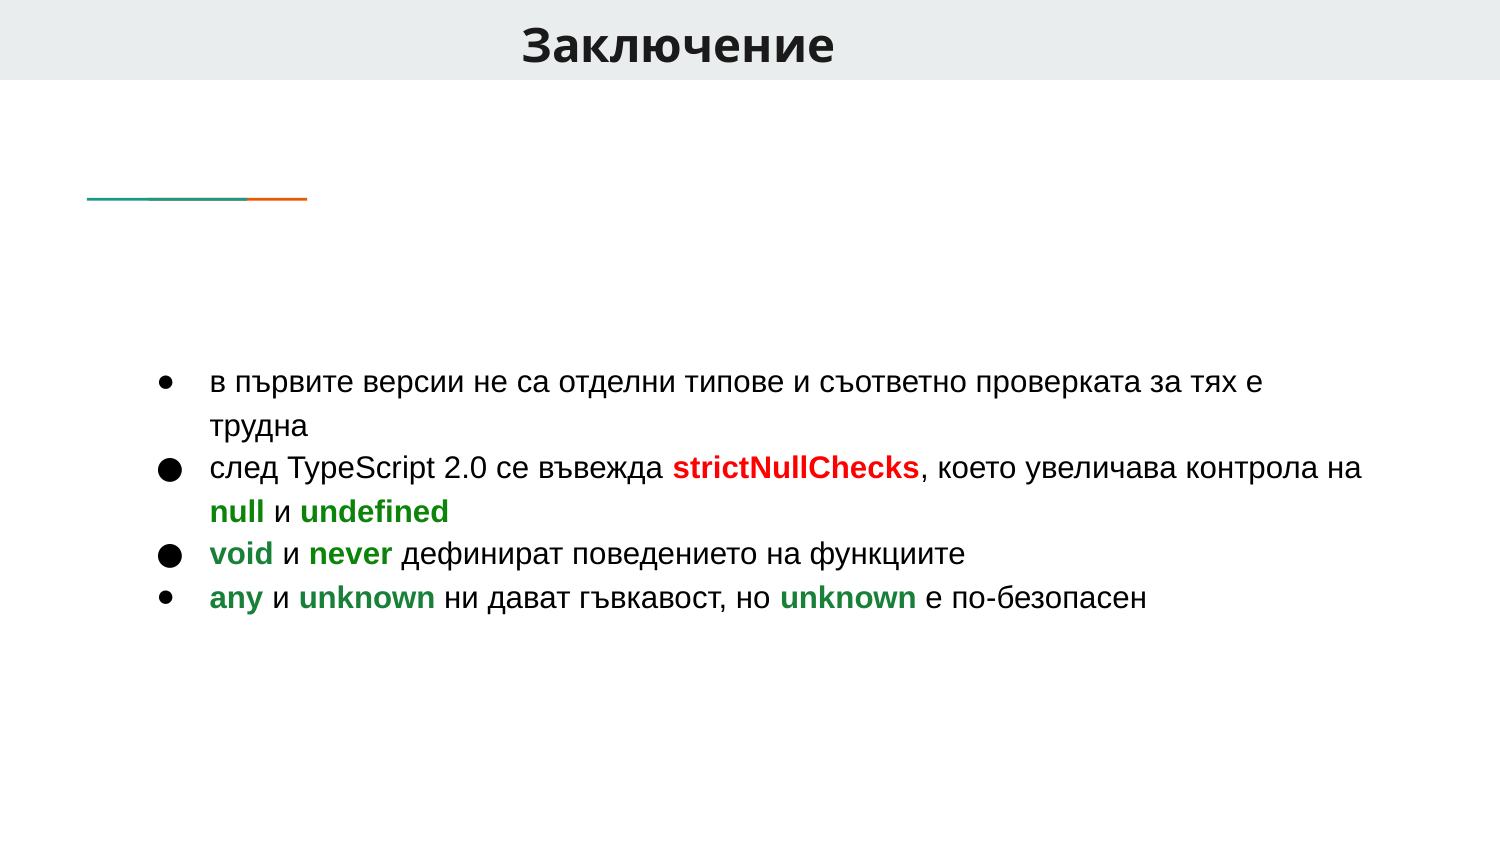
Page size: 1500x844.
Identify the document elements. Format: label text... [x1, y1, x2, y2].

list в първите версии не са отделни типове и съответно проверката за тях е трудна след TypeScript 2.0 се въвежда strictNullChecks, което увеличава контрола на null и undefined void и never дефинират поведението на функциите any и unknown ни дават гъвкавост, но unknown е по-безопасен [119, 341, 1381, 712]
title Заключение [378, 0, 992, 88]
